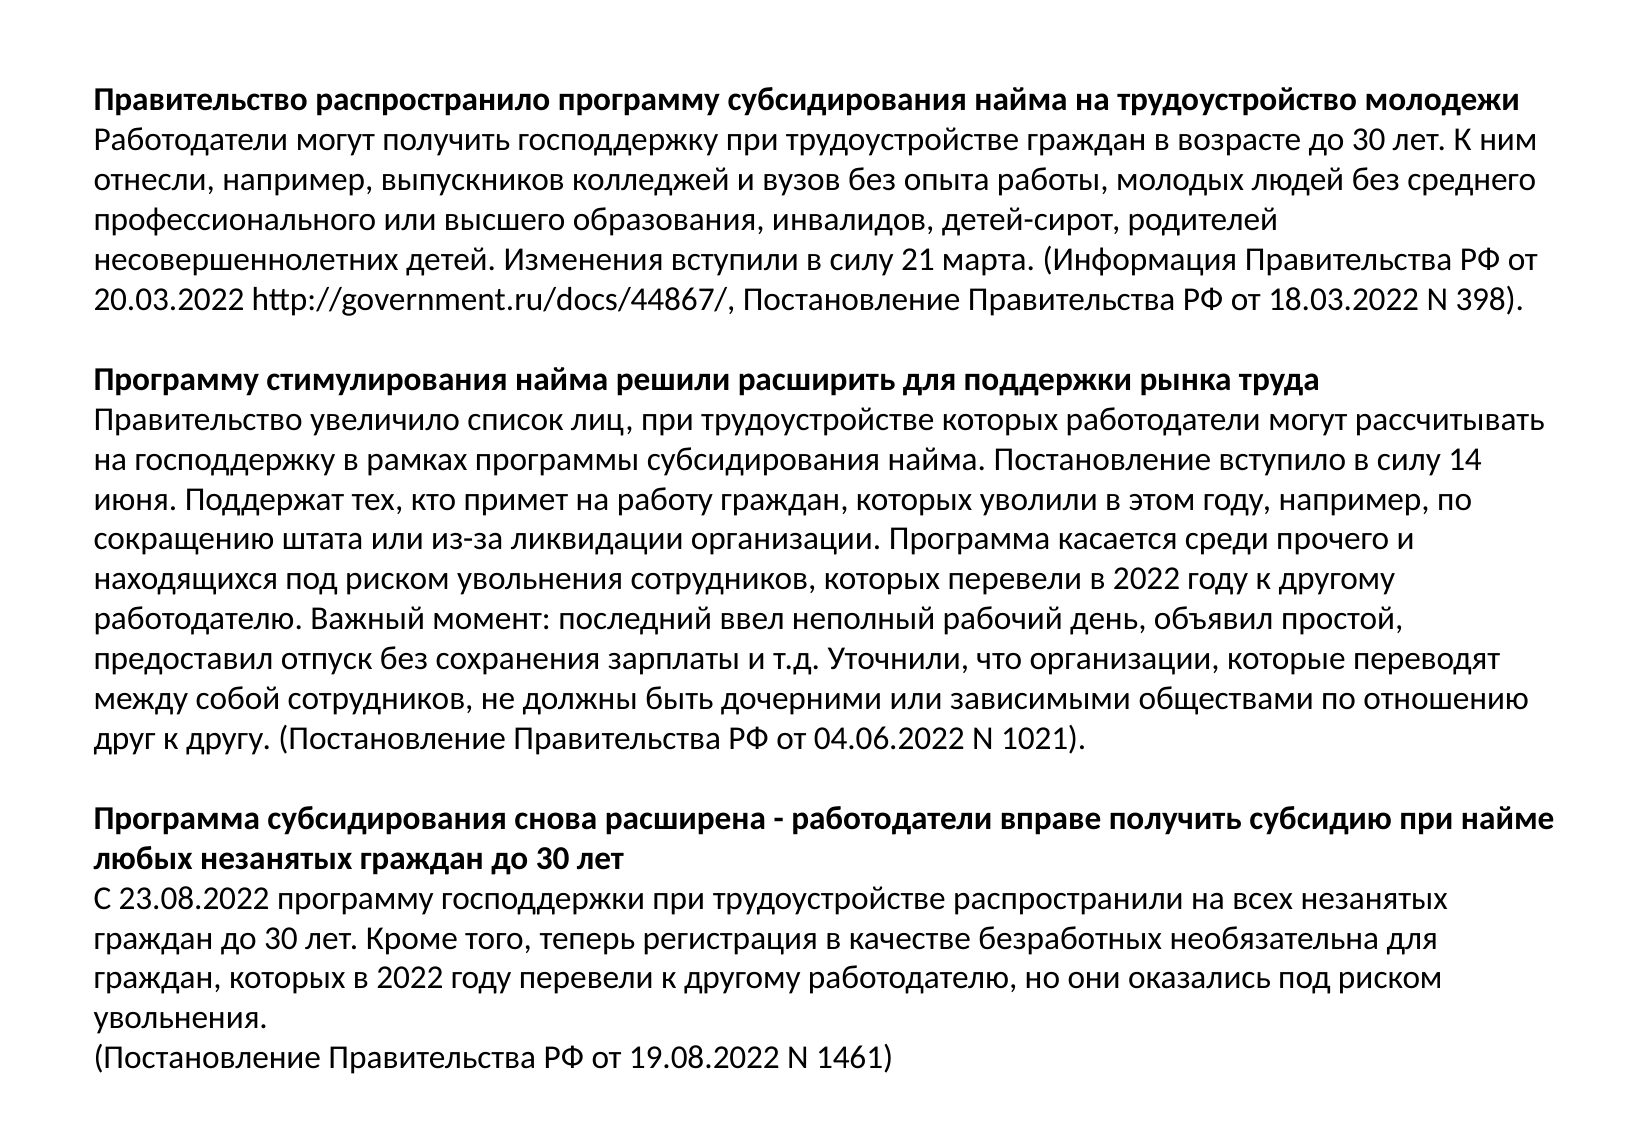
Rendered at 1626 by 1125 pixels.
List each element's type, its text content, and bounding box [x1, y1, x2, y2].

list Правительство распространило программу субсидирования найма на трудоустройство молодежи Работодатели могут получить господдержку при трудоустройстве граждан в возрасте до 30 лет. К ним отнесли, например, выпускников колледжей и вузов без опыта работы, молодых людей без среднего профессионального или высшего образования, инвалидов, детей-сирот, родителей несовершеннолетних детей. Изменения вступили в силу 21 марта. (Информация Правительства РФ от 20.03.2022 http://government.ru/docs/44867/, Постановление Правительства РФ от 18.03.2022 N 398). Программу стимулирования найма решили расширить для поддержки рынка труда Правительство увеличило список лиц, при трудоустройстве которых работодатели могут рассчитывать на господдержку в рамках программы субсидирования найма. Постановление вступило в силу 14 июня. Поддержат тех, кто примет на работу граждан, которых уволили в этом году, например, по сокращению штата или из-за ликвидации организации. Программа касается среди прочего и находящихся под риском увольнения сотрудников, которых перевели в 2022 году к другому работодателю. Важный момент: последний ввел неполный рабочий день, объявил простой, предоставил отпуск без сохранения зарплаты и т.д. Уточнили, что организации, которые переводят между собой сотрудников, не должны быть дочерними или зависимыми обществами по отношению друг к другу. (Постановление Правительства РФ от 04.06.2022 N 1021). Программа субсидирования снова расширена - работодатели вправе получить субсидию при найме любых незанятых граждан до 30 лет С 23.08.2022 программу господдержки при трудоустройстве распространили на всех незанятых граждан до 30 лет. Кроме того, теперь регистрация в качестве безработных необязательна для граждан, которых в 2022 году перевели к другому работодателю, но они оказались под риском увольнения. (Постановление Правительства РФ от 19.08.2022 N 1461) [77, 69, 1584, 1001]
